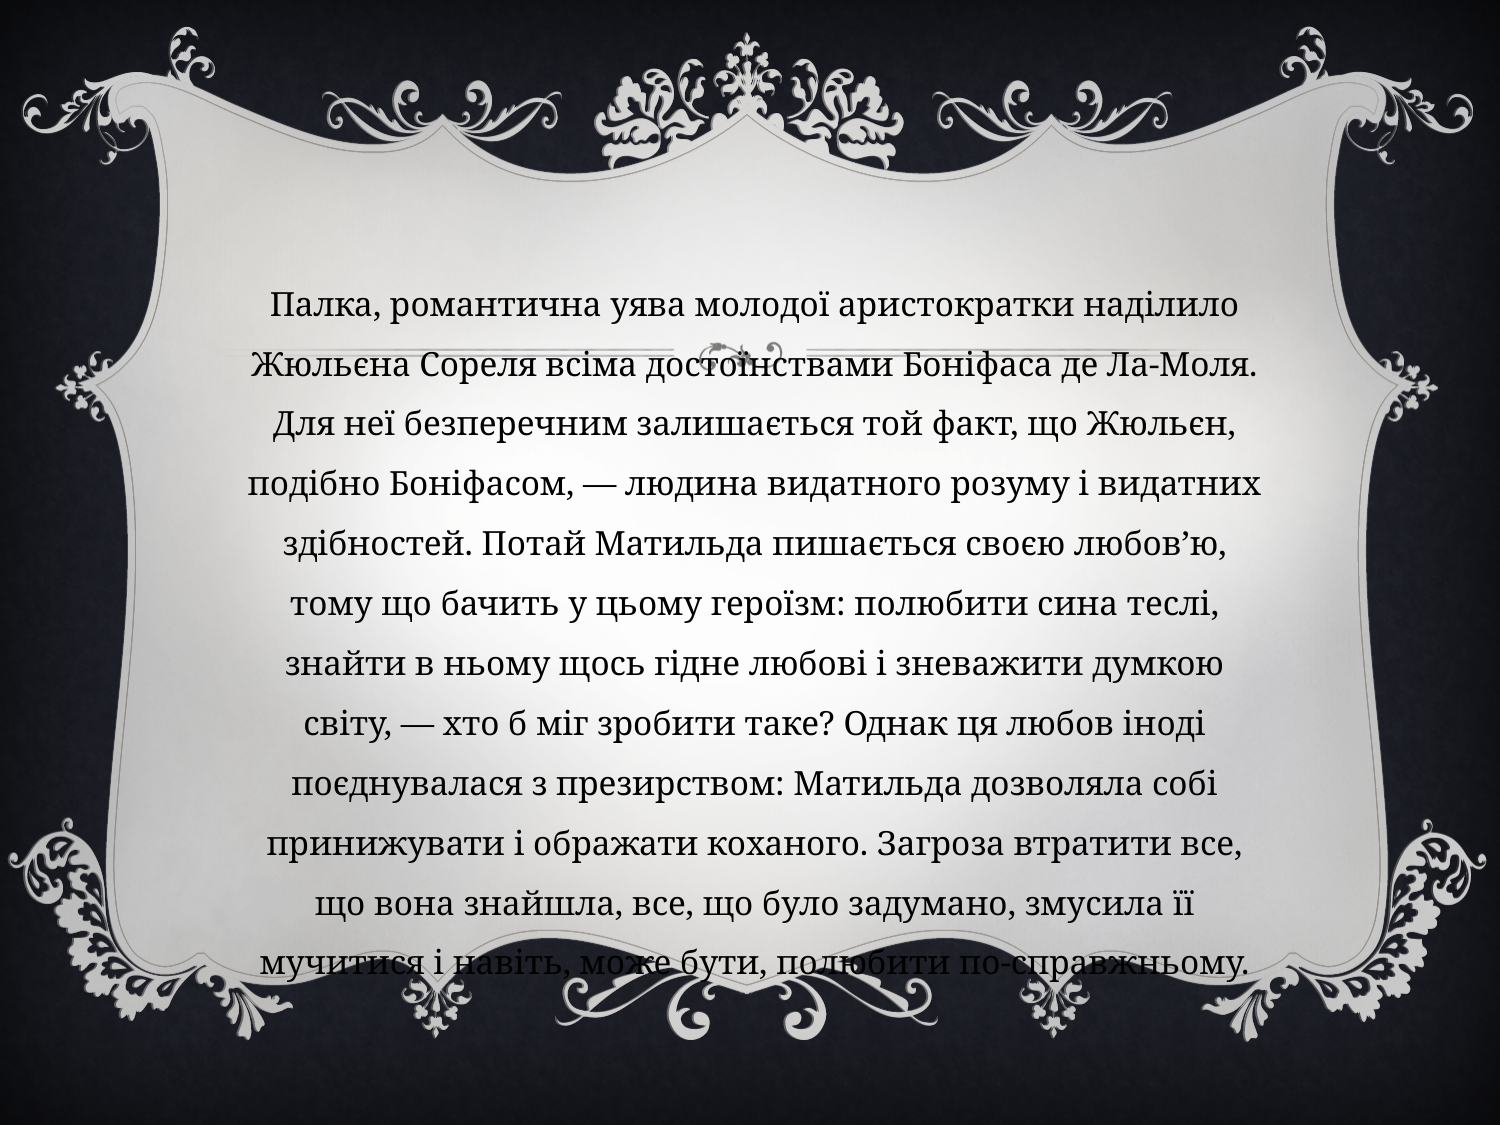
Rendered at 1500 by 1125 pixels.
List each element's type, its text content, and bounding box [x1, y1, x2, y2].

list Палка, романтична уява молодої аристократки наділило Жюльєна Сореля всіма достоїнствами Боніфаса де Ла-Моля. Для неї безперечним залишається той факт, що Жюльєн, подібно Боніфасом, — людина видатного розуму і видатних здібностей. Потай Матильда пишається своєю любов’ю, тому що бачить у цьому героїзм: полюбити сина теслі, знайти в ньому щось гідне любові і зневажити думкою світу, — хто б міг зробити таке? Однак ця любов іноді поєднувалася з презирством: Матильда дозволяла собі принижувати і ображати коханого. Загроза втратити все, що вона знайшла, все, що було задумано, змусила її мучитися і навіть, може бути, полюбити по-справжньому. [230, 255, 1281, 756]
picture [0, 0, 1500, 265]
picture [0, 419, 1500, 1125]
